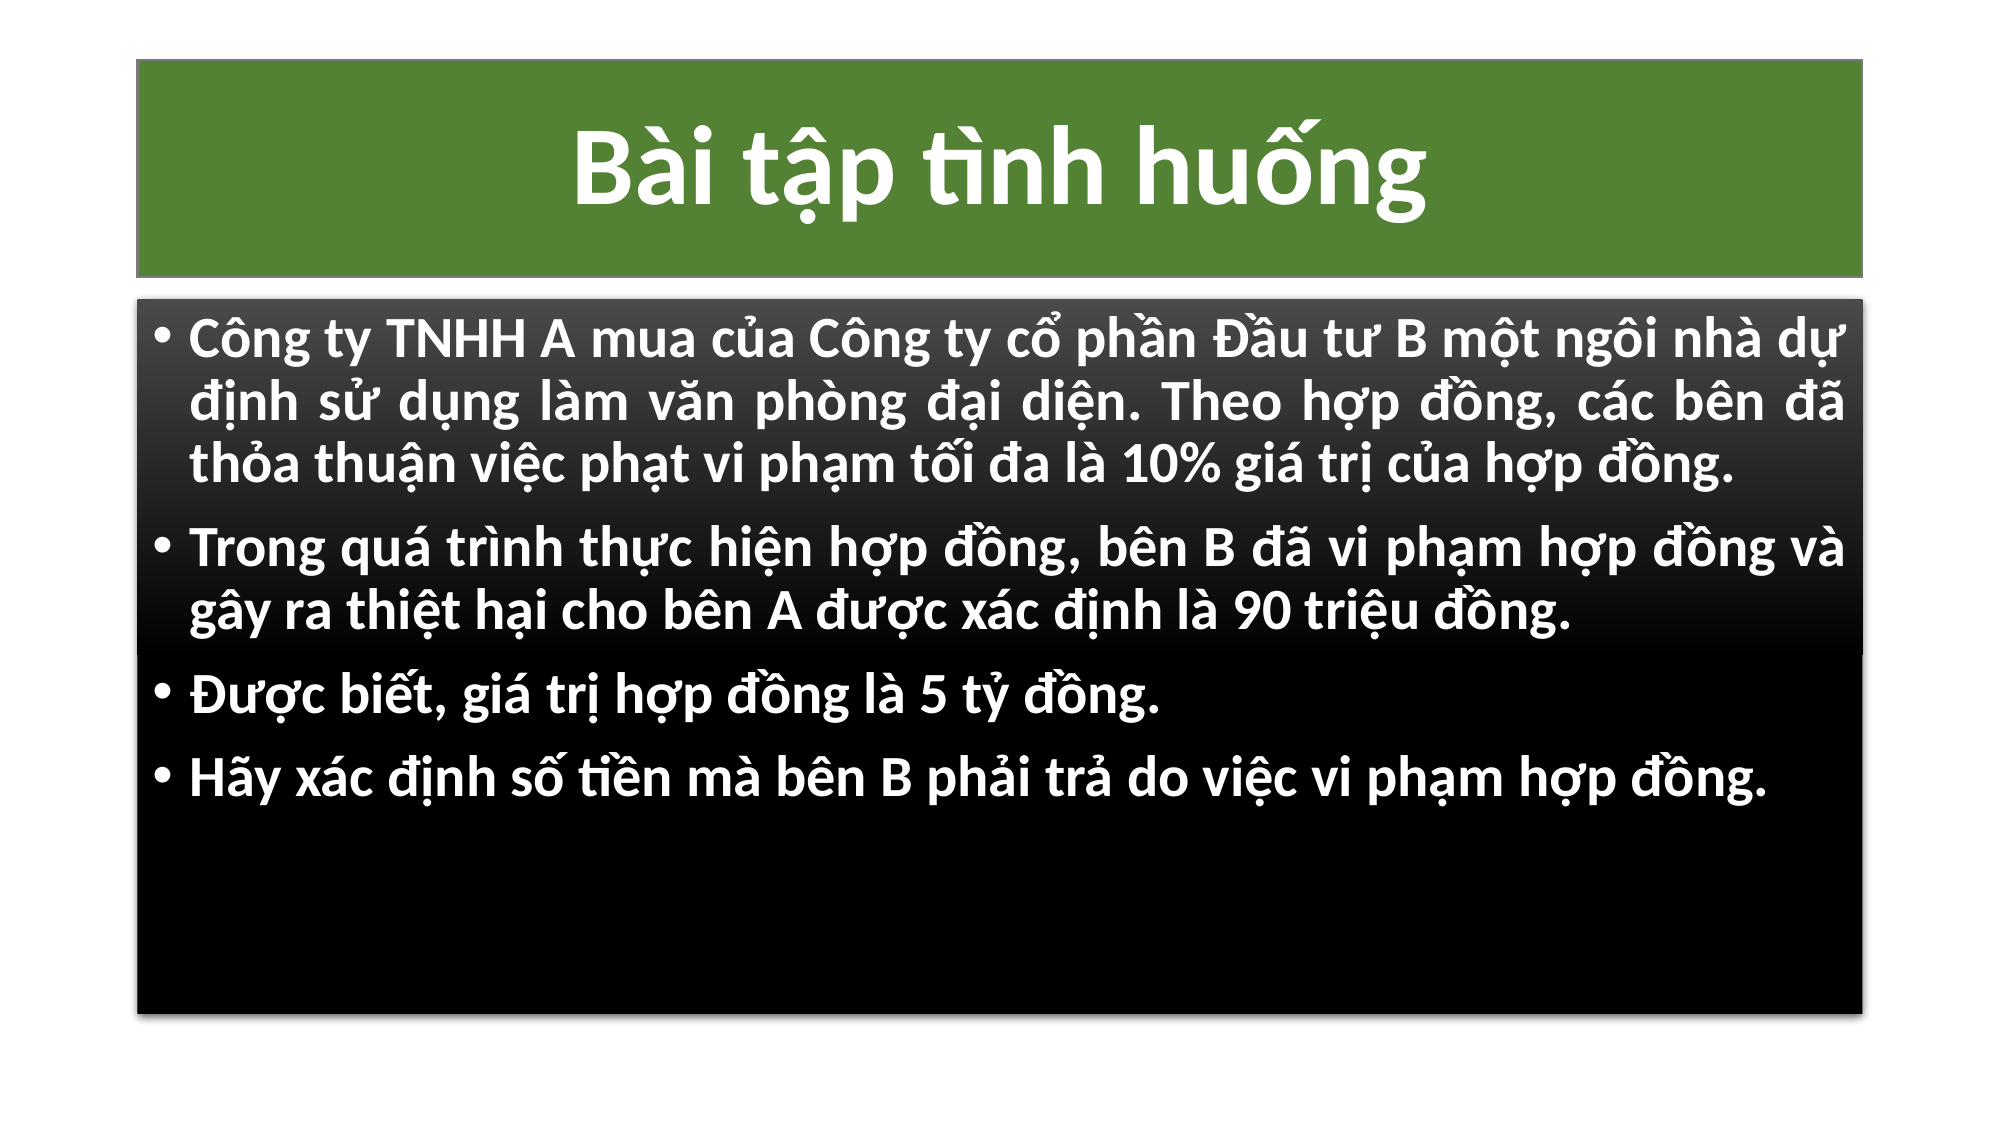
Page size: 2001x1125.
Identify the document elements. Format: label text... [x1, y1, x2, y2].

list Công ty TNHH A mua của Công ty cổ phần Đầu tư B một ngôi nhà dự định sử dụng làm văn phòng đại diện. Theo hợp đồng, các bên đã thỏa thuận việc phạt vi phạm tối đa là 10% giá trị của hợp đồng. Trong quá trình thực hiện hợp đồng, bên B đã vi phạm hợp đồng và gây ra thiệt hại cho bên A được xác định là 90 triệu đồng. Được biết, giá trị hợp đồng là 5 tỷ đồng. Hãy xác định số tiền mà bên B phải trả do việc vi phạm hợp đồng. [137, 299, 1863, 1014]
title Bài tập tình huống [136, 59, 1863, 278]
